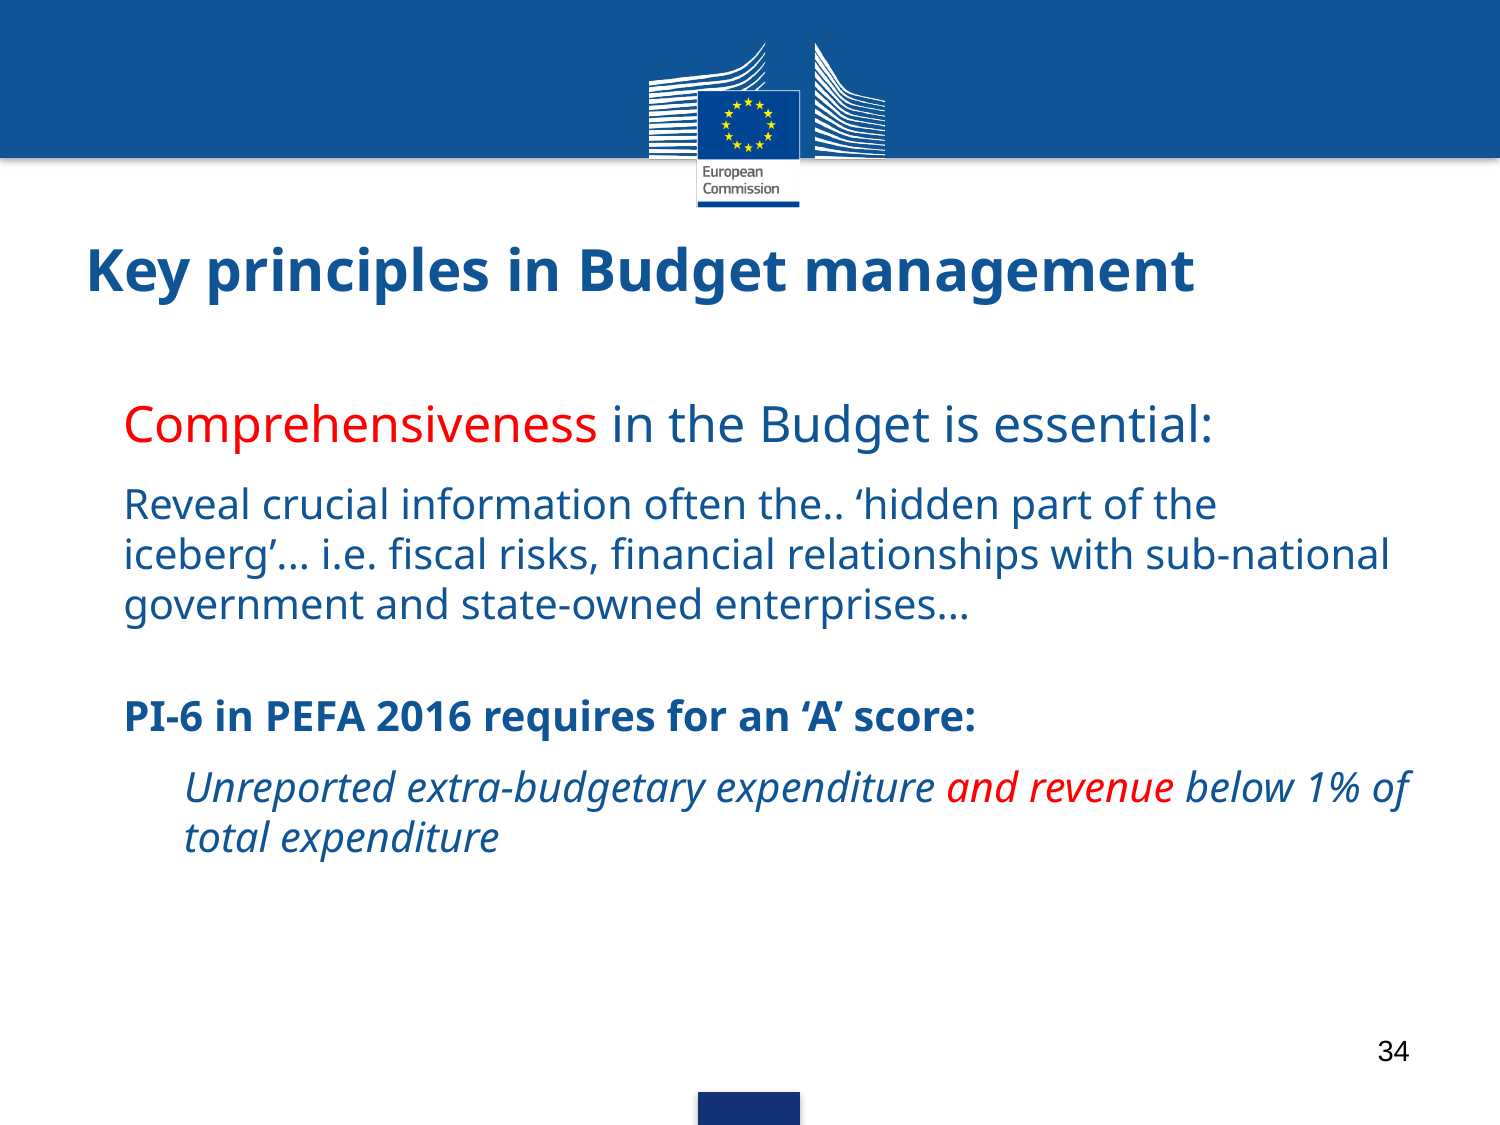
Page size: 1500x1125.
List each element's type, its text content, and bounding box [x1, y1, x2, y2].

title Key principles in Budget management [70, 207, 1421, 329]
slide_number 34 [1074, 1024, 1426, 1103]
picture [649, 42, 885, 207]
list Comprehensiveness in the Budget is essential: Reveal crucial information often the.. ‘hidden part of the iceberg’... i.e. fiscal risks, financial relationships with sub-national government and state-owned enterprises... PI-6 in PEFA 2016 requires for an ‘A’ score: Unreported extra-budgetary expenditure and revenue below 1% of total expenditure [93, 384, 1426, 938]
